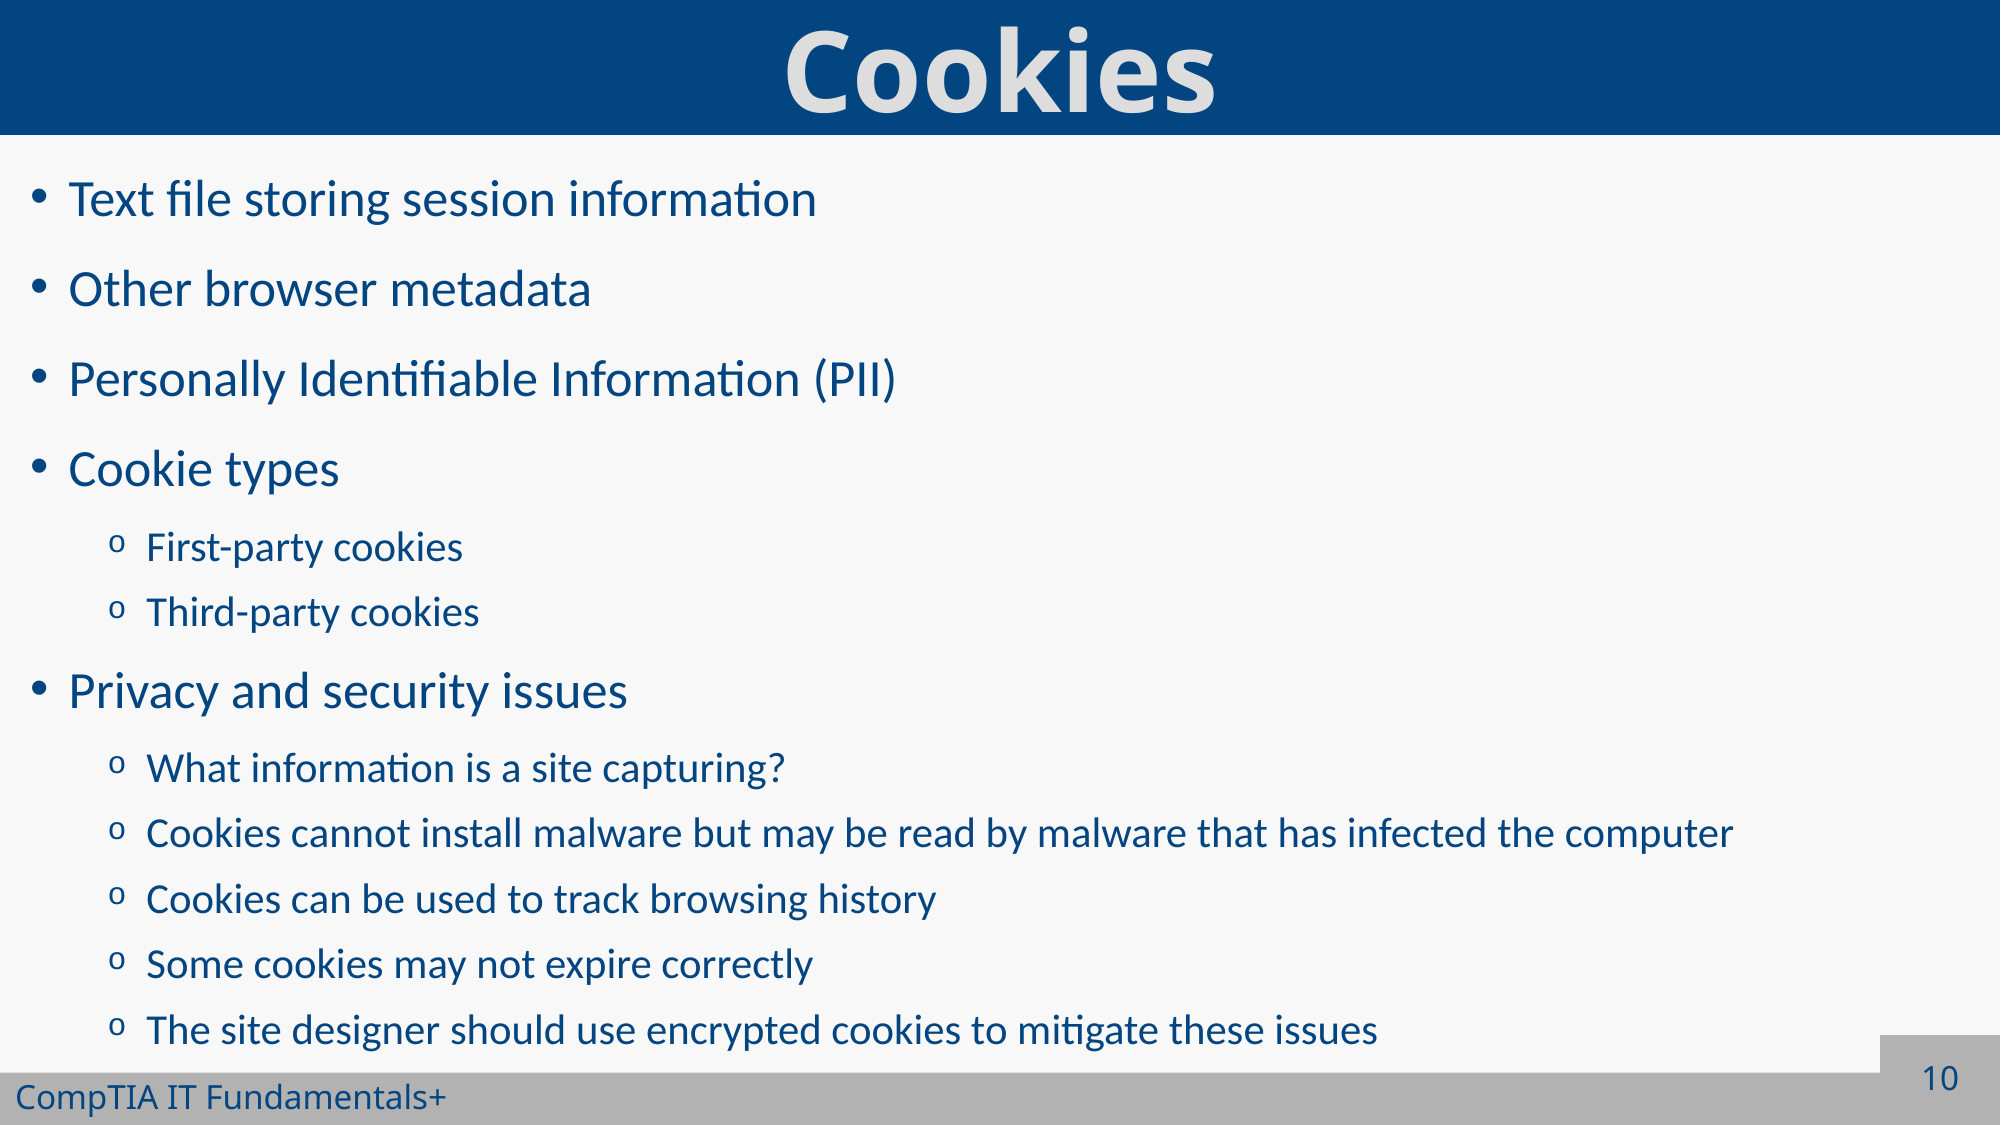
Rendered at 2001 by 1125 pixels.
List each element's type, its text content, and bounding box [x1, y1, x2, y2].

list Text file storing session information Other browser metadata Personally Identifiable Information (PII) Cookie types First-party cookies Third-party cookies Privacy and security issues What information is a site capturing? Cookies cannot install malware but may be read by malware that has infected the computer Cookies can be used to track browsing history Some cookies may not expire correctly The site designer should use encrypted cookies to mitigate these issues [15, 149, 1980, 1065]
slide_number 10 [1880, 1035, 2000, 1125]
title Cookies [0, 0, 2000, 135]
footer CompTIA IT Fundamentals+ [0, 1072, 1880, 1125]
